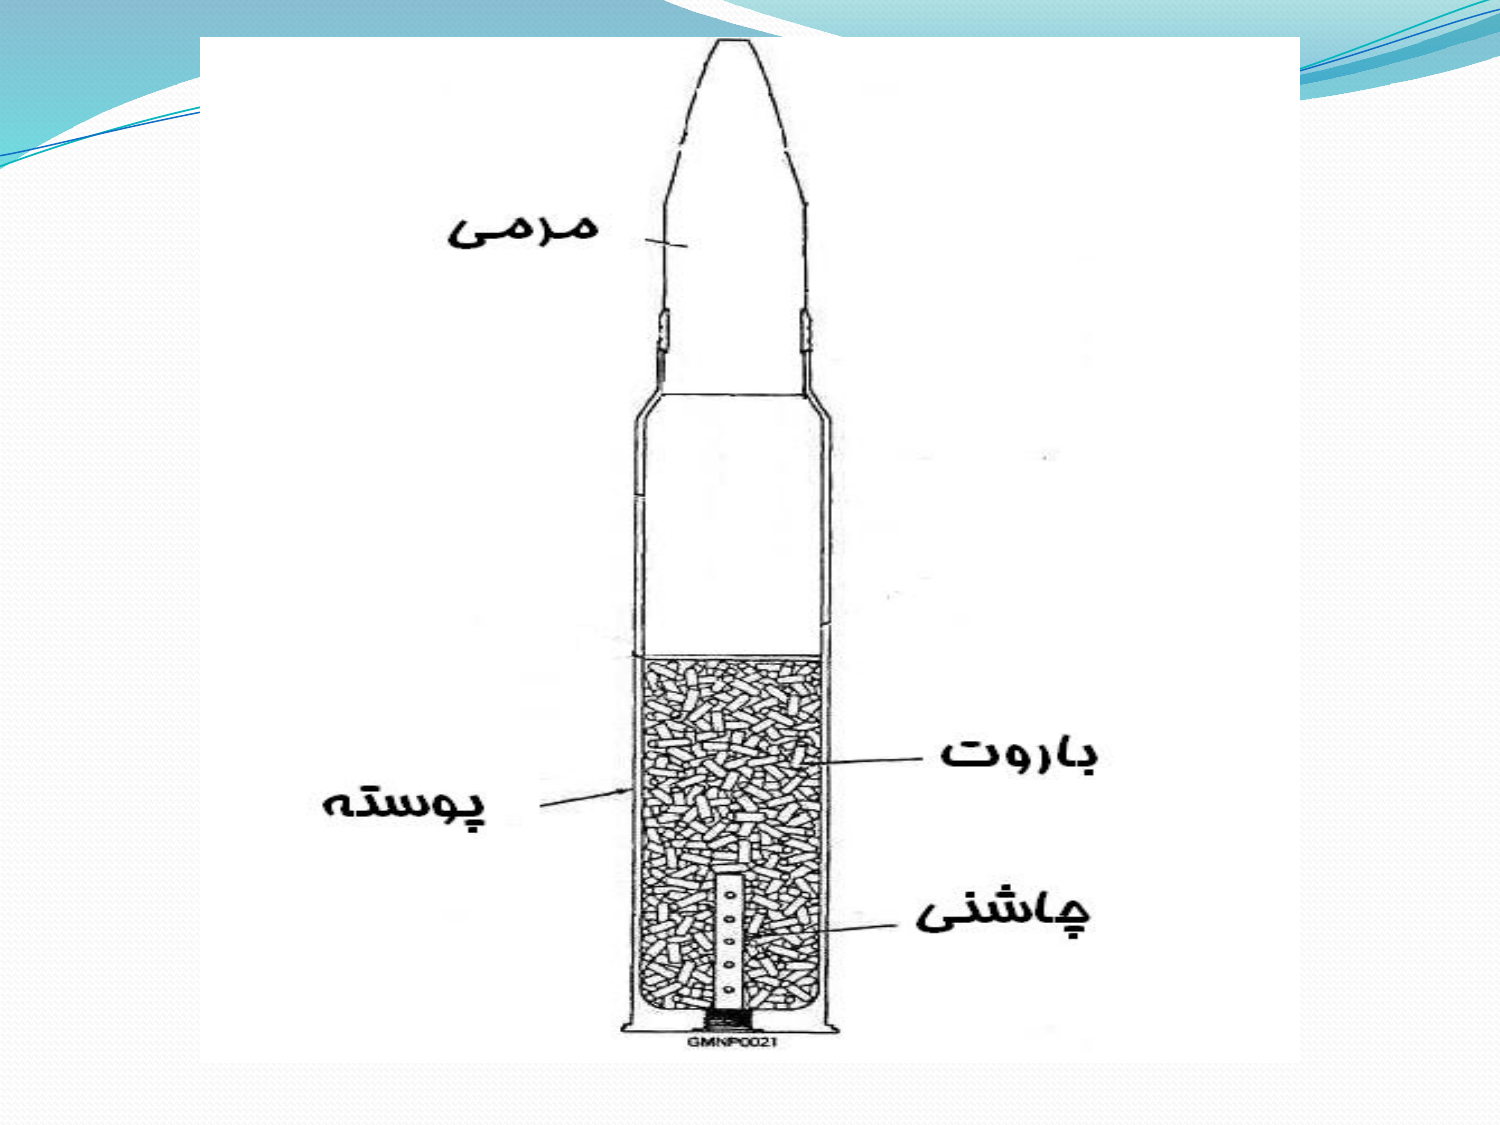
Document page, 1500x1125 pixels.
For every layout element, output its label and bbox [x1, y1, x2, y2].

list [199, 37, 1301, 1063]
